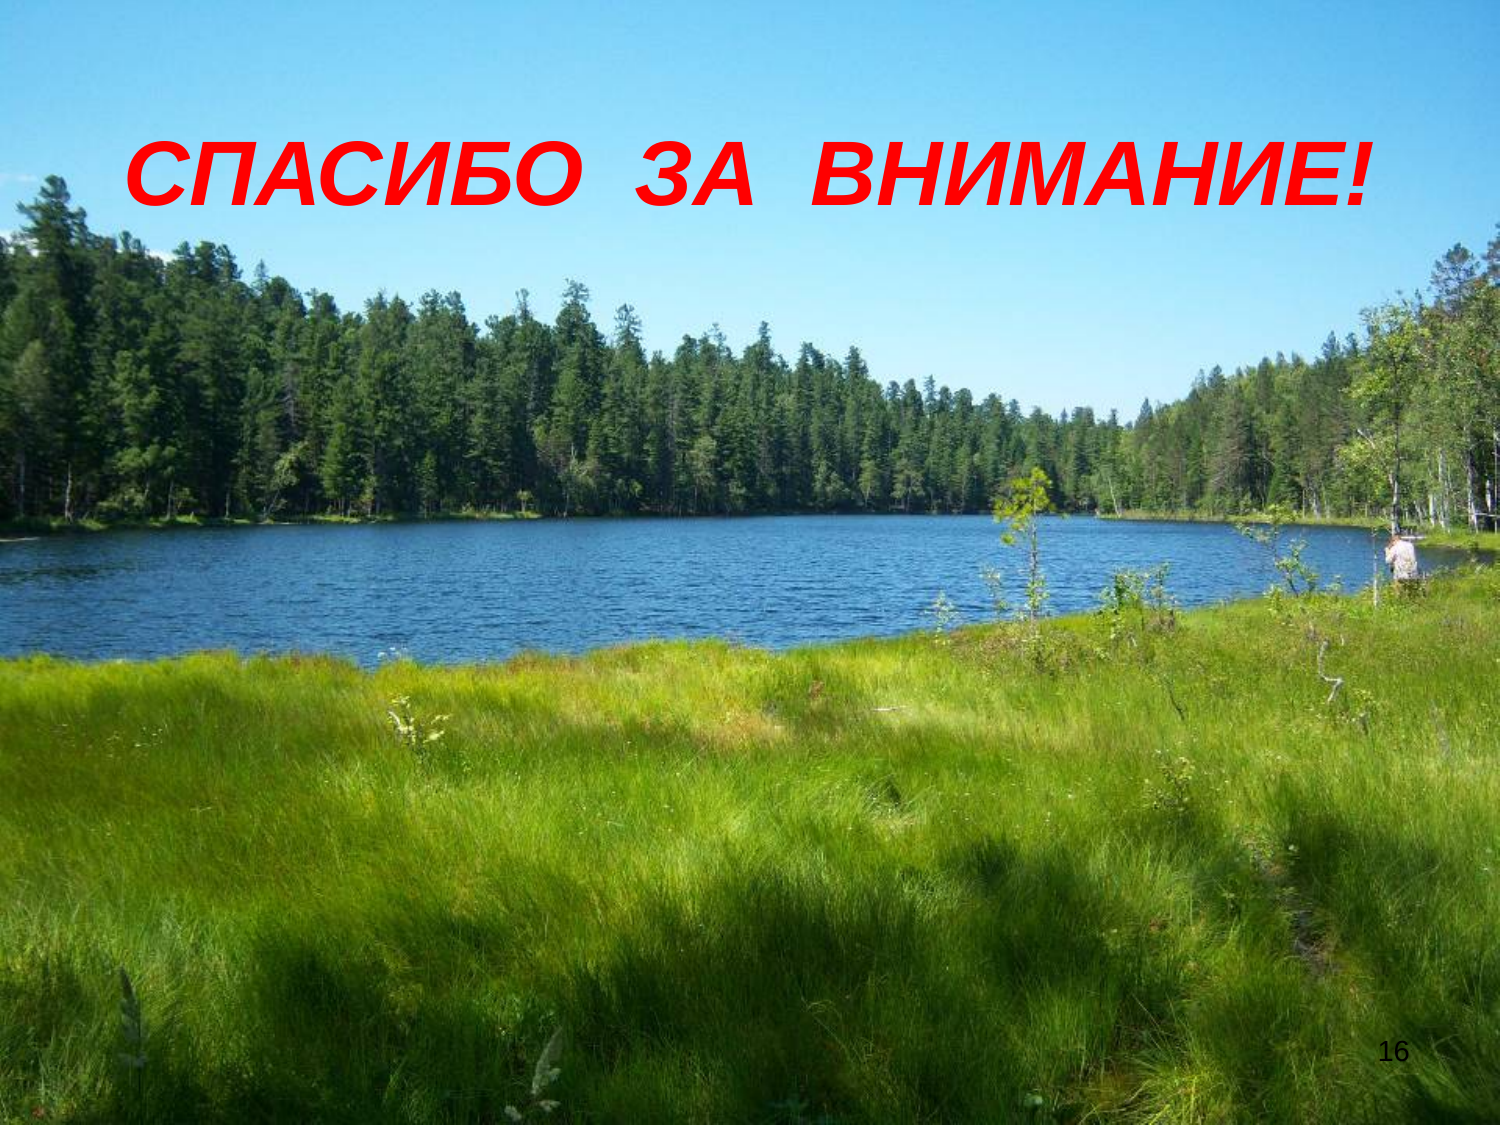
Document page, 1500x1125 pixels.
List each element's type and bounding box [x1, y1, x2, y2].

list [0, 0, 1500, 1125]
